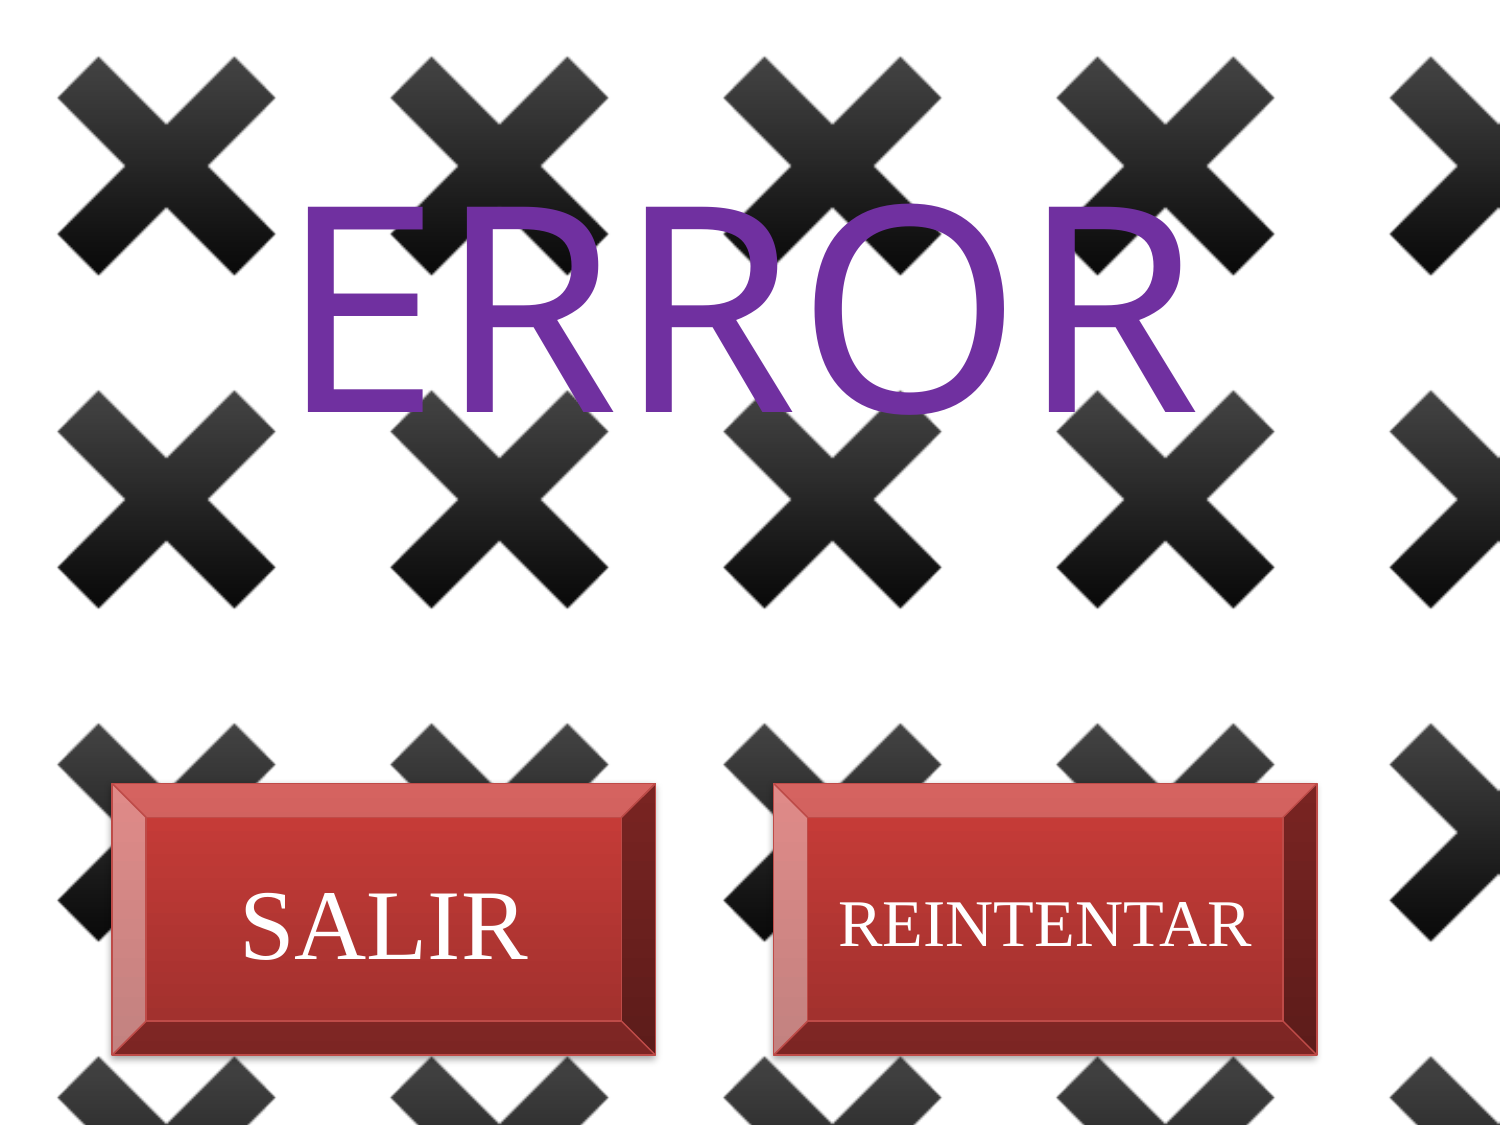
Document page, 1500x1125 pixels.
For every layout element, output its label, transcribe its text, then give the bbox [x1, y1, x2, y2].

text_box REINTENTAR [773, 782, 1318, 1056]
text_box SALIR [111, 782, 657, 1056]
picture [0, 0, 1500, 1125]
text_box ERROR [265, 117, 1424, 478]
